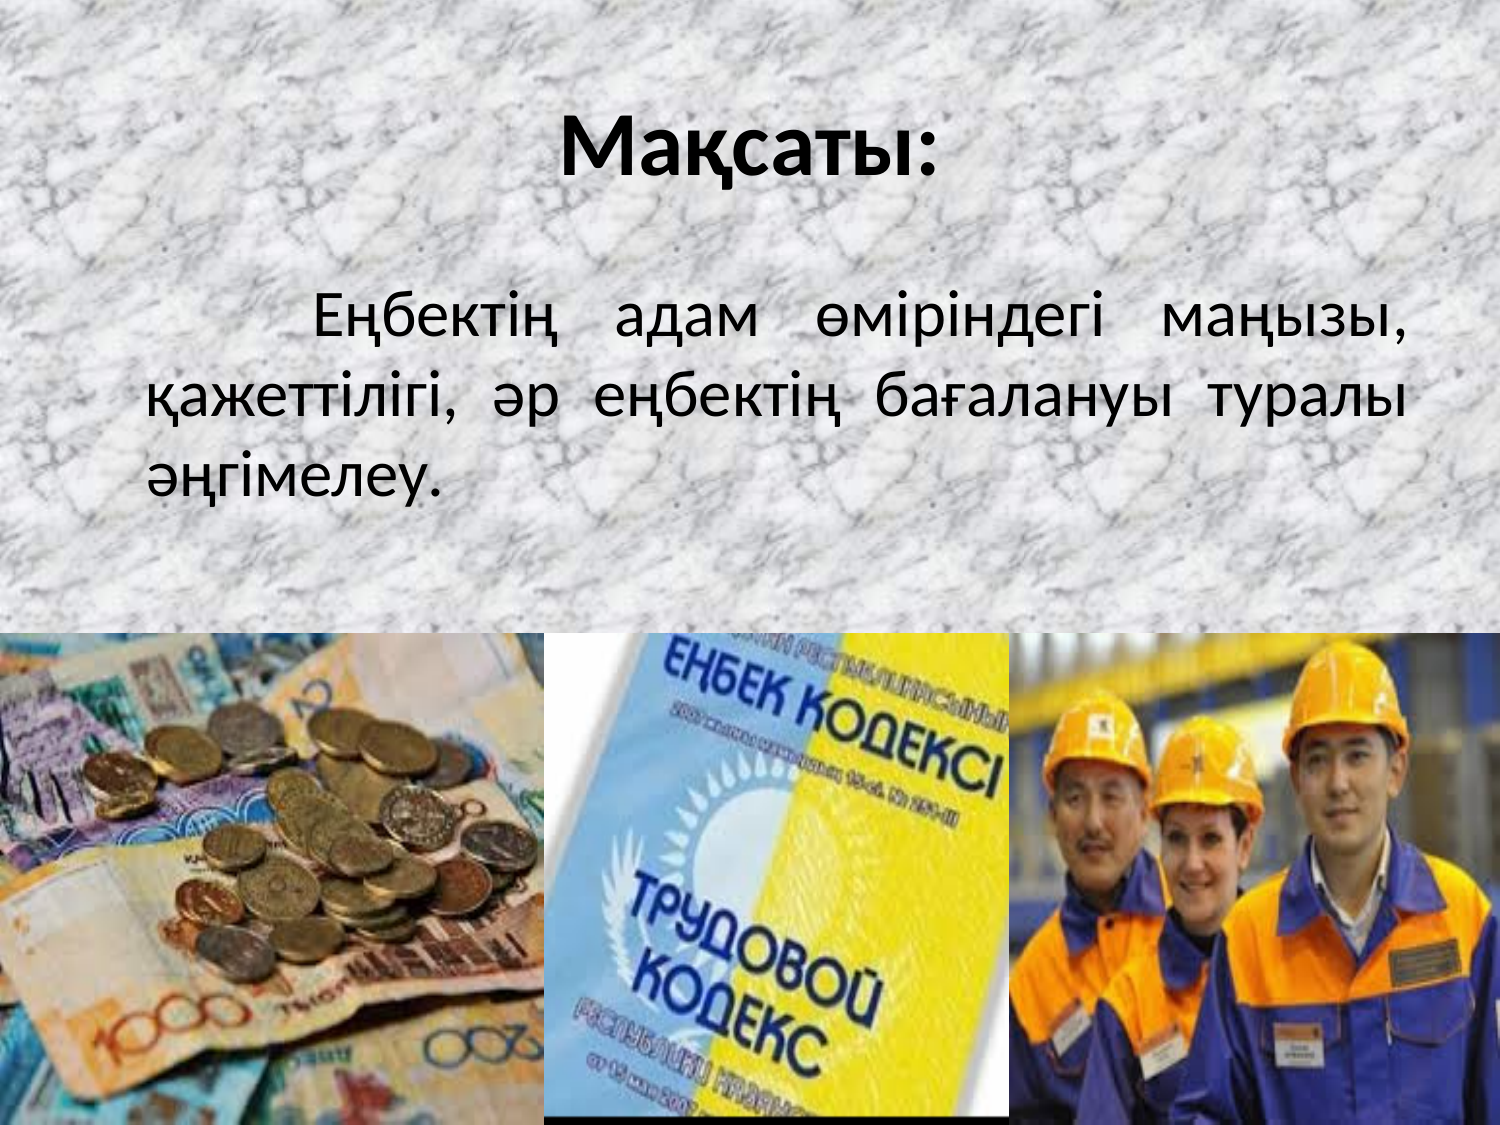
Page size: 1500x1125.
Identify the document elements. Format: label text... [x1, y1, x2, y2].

title Мақсаты: [75, 45, 1425, 233]
picture [0, 0, 1500, 1125]
list Еңбектің адам өміріндегі маңызы, қажеттілігі, әр еңбектің бағалануы туралы әңгімелеу. [75, 262, 1425, 631]
